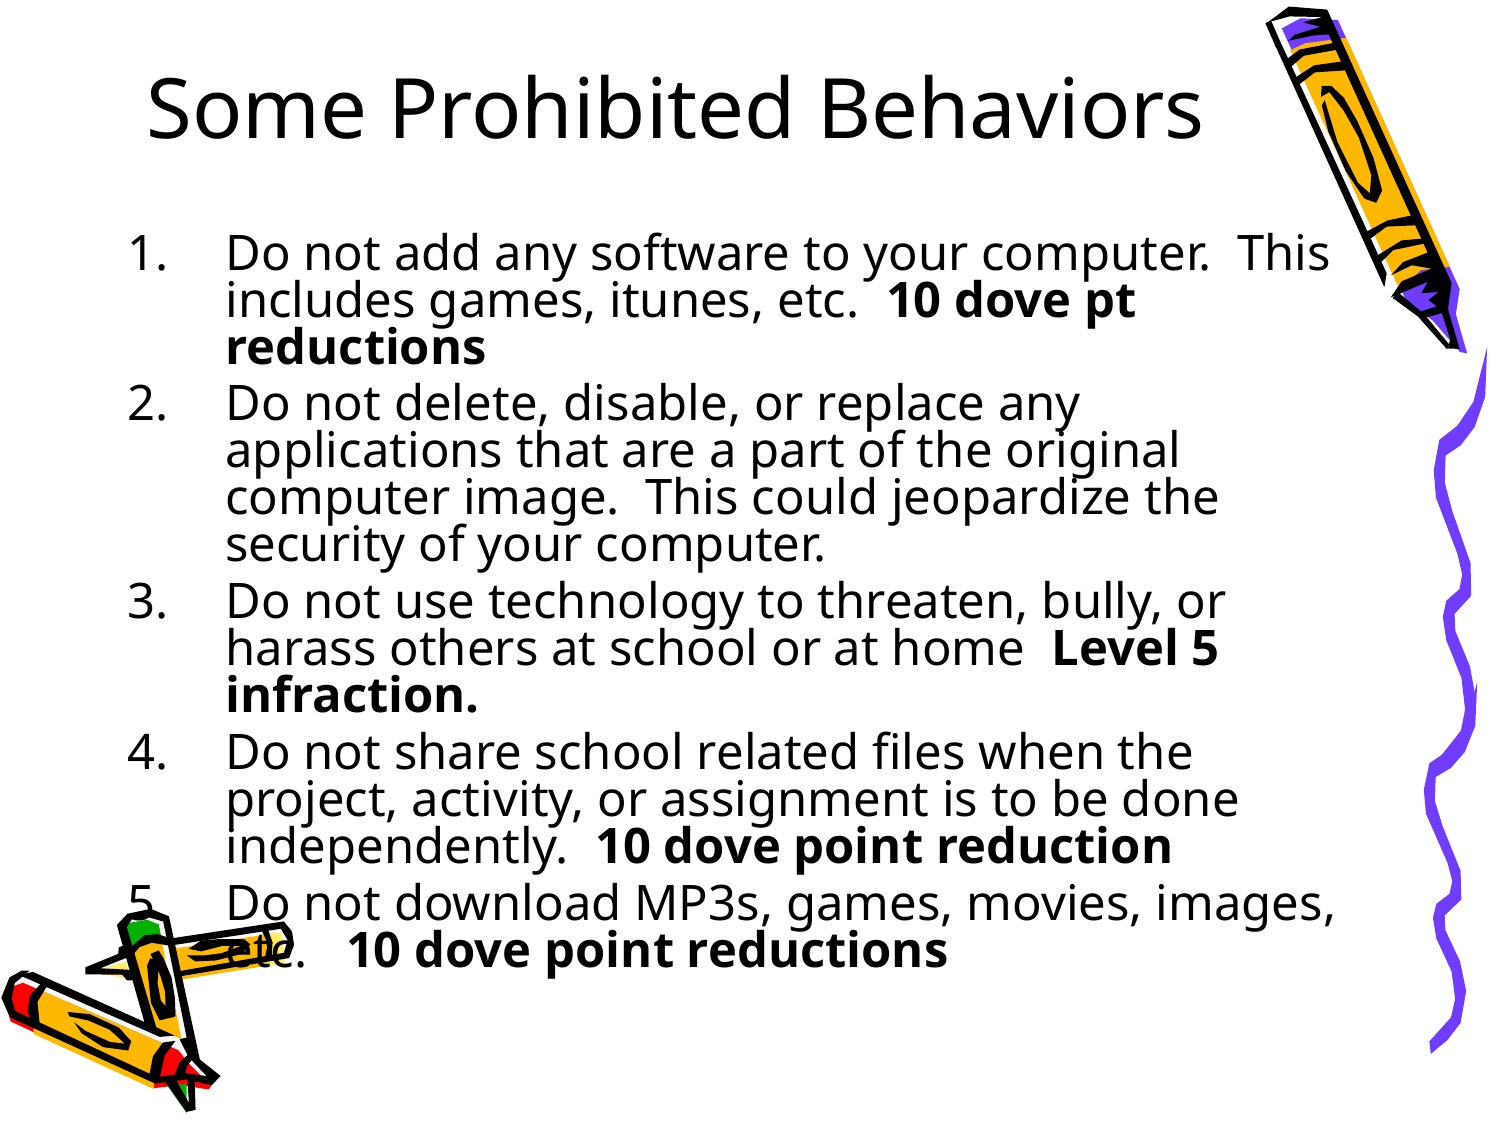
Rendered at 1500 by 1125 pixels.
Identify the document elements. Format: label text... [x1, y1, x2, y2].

list Do not add any software to your computer. This includes games, itunes, etc. 10 dove pt reductions Do not delete, disable, or replace any applications that are a part of the original computer image. This could jeopardize the security of your computer. Do not use technology to threaten, bully, or harass others at school or at home Level 5 infraction. Do not share school related files when the project, activity, or assignment is to be done independently. 10 dove point reduction Do not download MP3s, games, movies, images, etc. 10 dove point reductions [112, 224, 1376, 988]
title Some Prohibited Behaviors [112, 24, 1240, 163]
